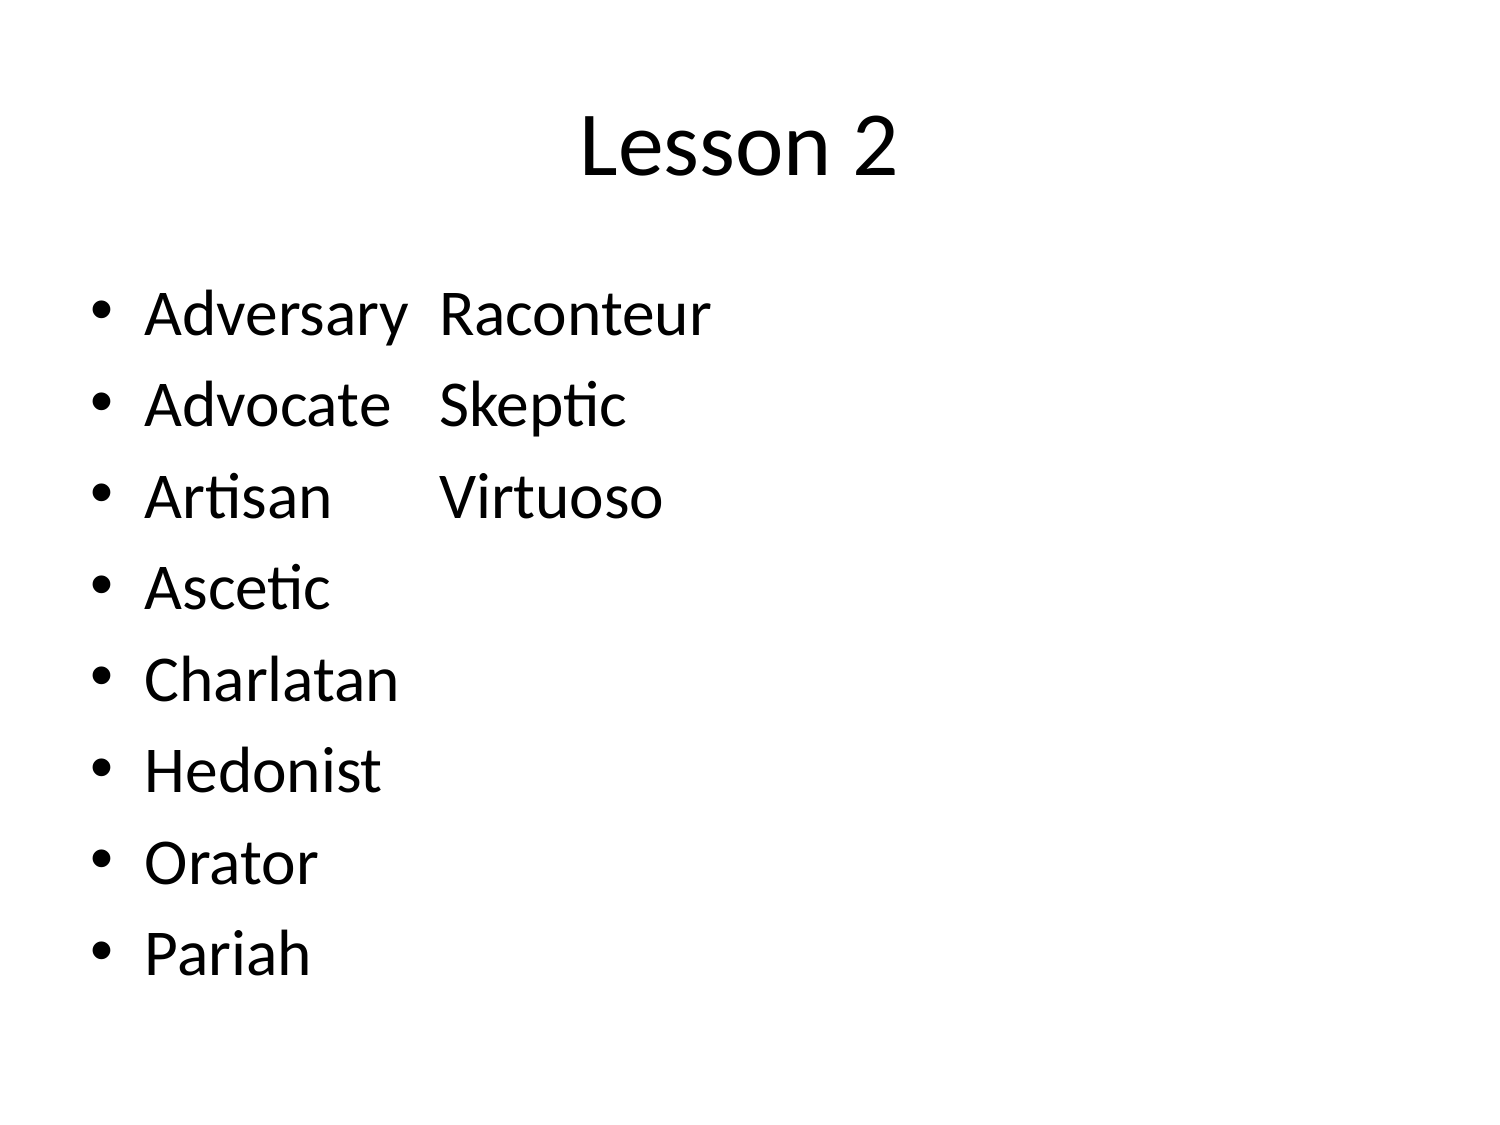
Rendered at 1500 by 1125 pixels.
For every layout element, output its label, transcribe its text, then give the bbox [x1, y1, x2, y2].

list Adversary Raconteur Advocate Skeptic Artisan Virtuoso Ascetic Charlatan Hedonist Orator Pariah [75, 262, 1425, 1005]
title Lesson 2 [75, 45, 1425, 233]
